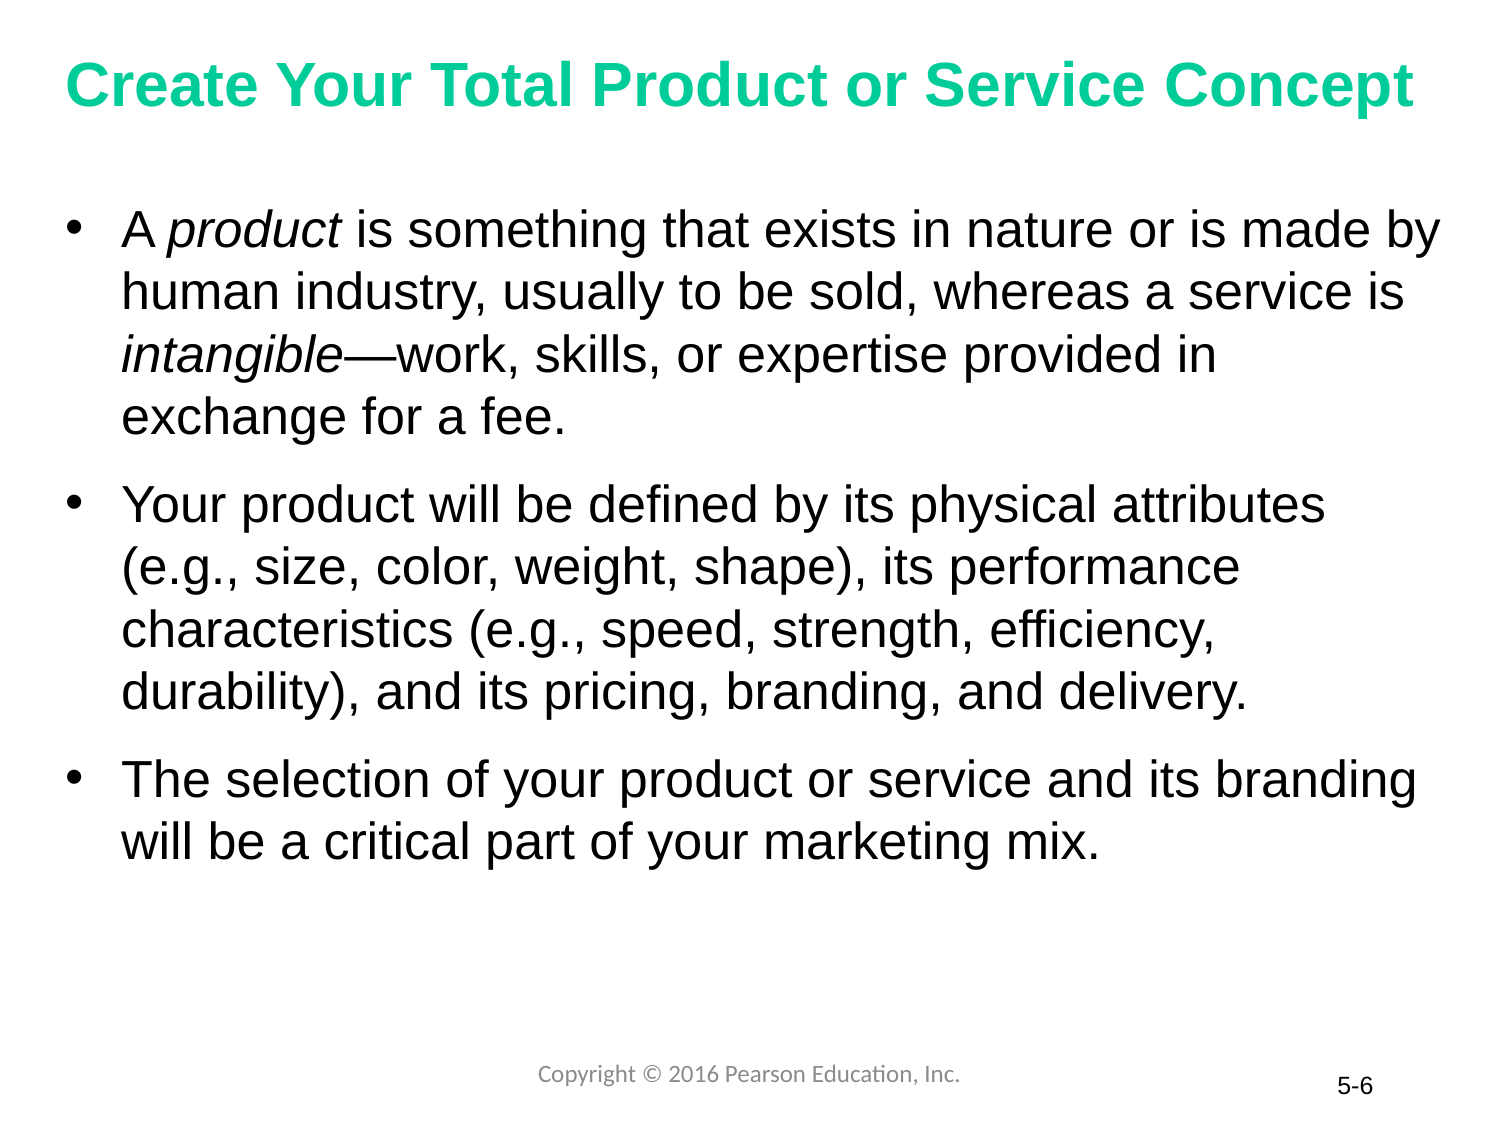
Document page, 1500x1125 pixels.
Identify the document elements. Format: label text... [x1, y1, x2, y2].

list A product is something that exists in nature or is made by human industry, usually to be sold, whereas a service is intangible—work, skills, or expertise provided in exchange for a fee. Your product will be defined by its physical attributes (e.g., size, color, weight, shape), its performance characteristics (e.g., speed, strength, efficiency, durability), and its pricing, branding, and delivery. The selection of your product or service and its branding will be a critical part of your marketing mix. [50, 187, 1458, 1125]
title Create Your Total Product or Service Concept [50, 0, 1438, 175]
footer Copyright © 2016 Pearson Education, Inc. [512, 1042, 988, 1103]
